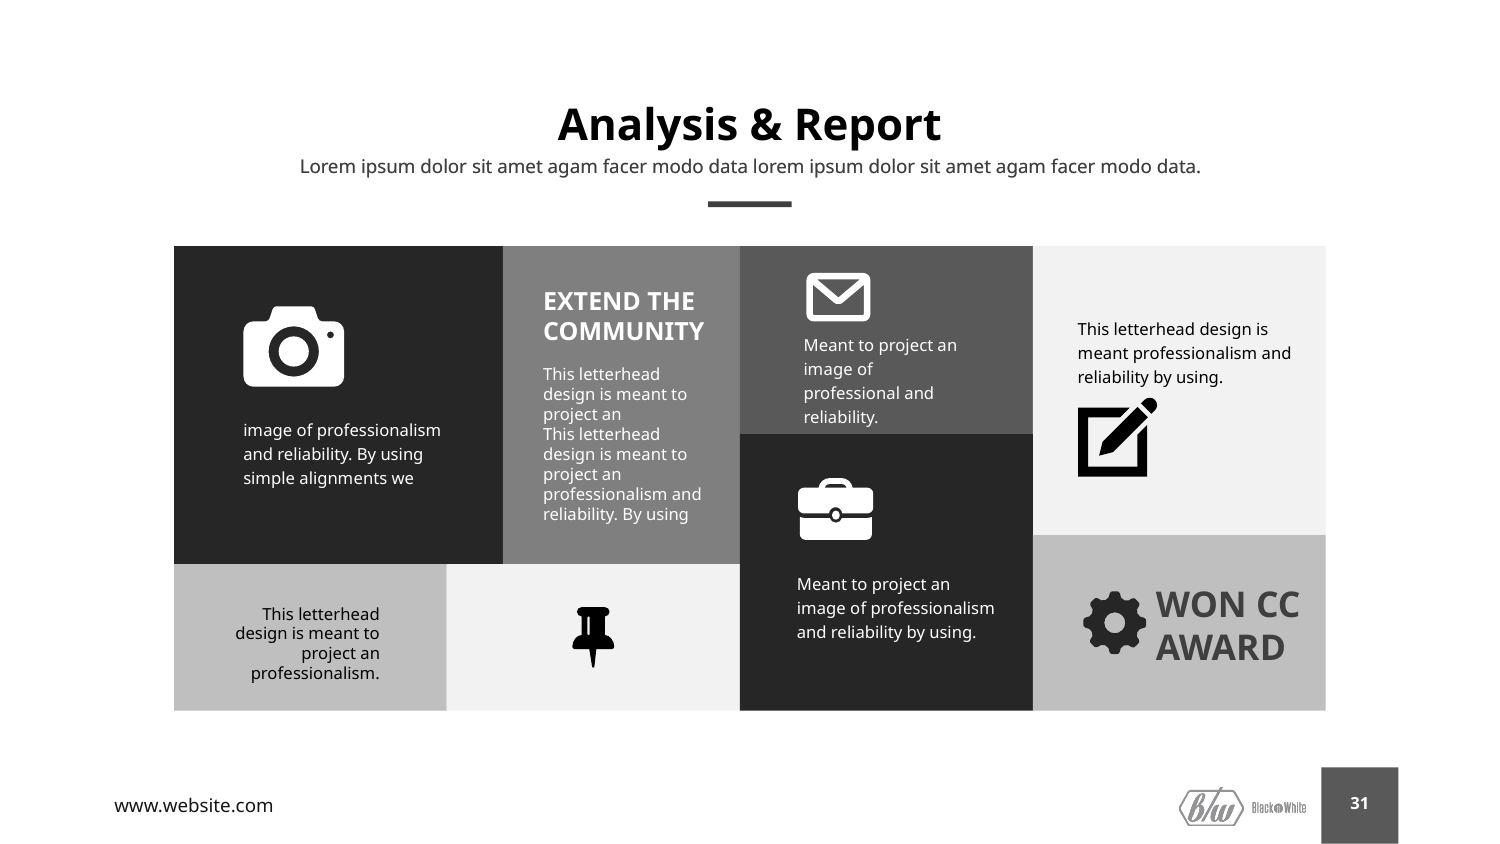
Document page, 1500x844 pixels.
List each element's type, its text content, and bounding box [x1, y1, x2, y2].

text_box [1078, 407, 1148, 477]
text_box Meant to project an image of professional and reliability. [803, 350, 970, 408]
text_box [1032, 246, 1326, 534]
text_box WON CC AWARD [1155, 576, 1304, 673]
text_box [502, 246, 739, 564]
text_box [739, 434, 1033, 711]
text_box This letterhead design is meant professionalism and reliability by using. [1077, 304, 1315, 398]
text_box [1099, 406, 1148, 456]
text_box [103, 88, 1397, 146]
text_box [708, 201, 792, 208]
picture [1179, 786, 1306, 826]
text_box [446, 564, 739, 711]
text_box Meant to project an image of professionalism and reliability by using. [796, 569, 1000, 642]
text_box [174, 564, 446, 711]
text_box This letterhead design is meant to project an This letterhead design is meant to project an professionalism and reliability. By using [543, 392, 709, 496]
text_box This letterhead design is meant to project an professionalism. [214, 591, 381, 695]
text_box [243, 306, 345, 387]
text_box [1083, 591, 1147, 655]
text_box [174, 246, 502, 564]
text_box [1140, 398, 1158, 414]
text_box [799, 517, 872, 540]
text_box [832, 510, 840, 520]
text_box [1032, 534, 1326, 711]
text_box [739, 246, 1032, 434]
text_box [798, 478, 874, 514]
text_box EXTEND THE COMMUNITY [543, 265, 733, 366]
text_box image of professionalism and reliability. By using simple alignments we [243, 399, 464, 505]
text_box Lorem ipsum dolor sit amet agam facer modo data lorem ipsum dolor sit amet agam facer modo data. [103, 146, 1397, 189]
text_box [806, 272, 871, 322]
text_box [572, 607, 615, 668]
slide_number www.website.com [103, 782, 293, 827]
